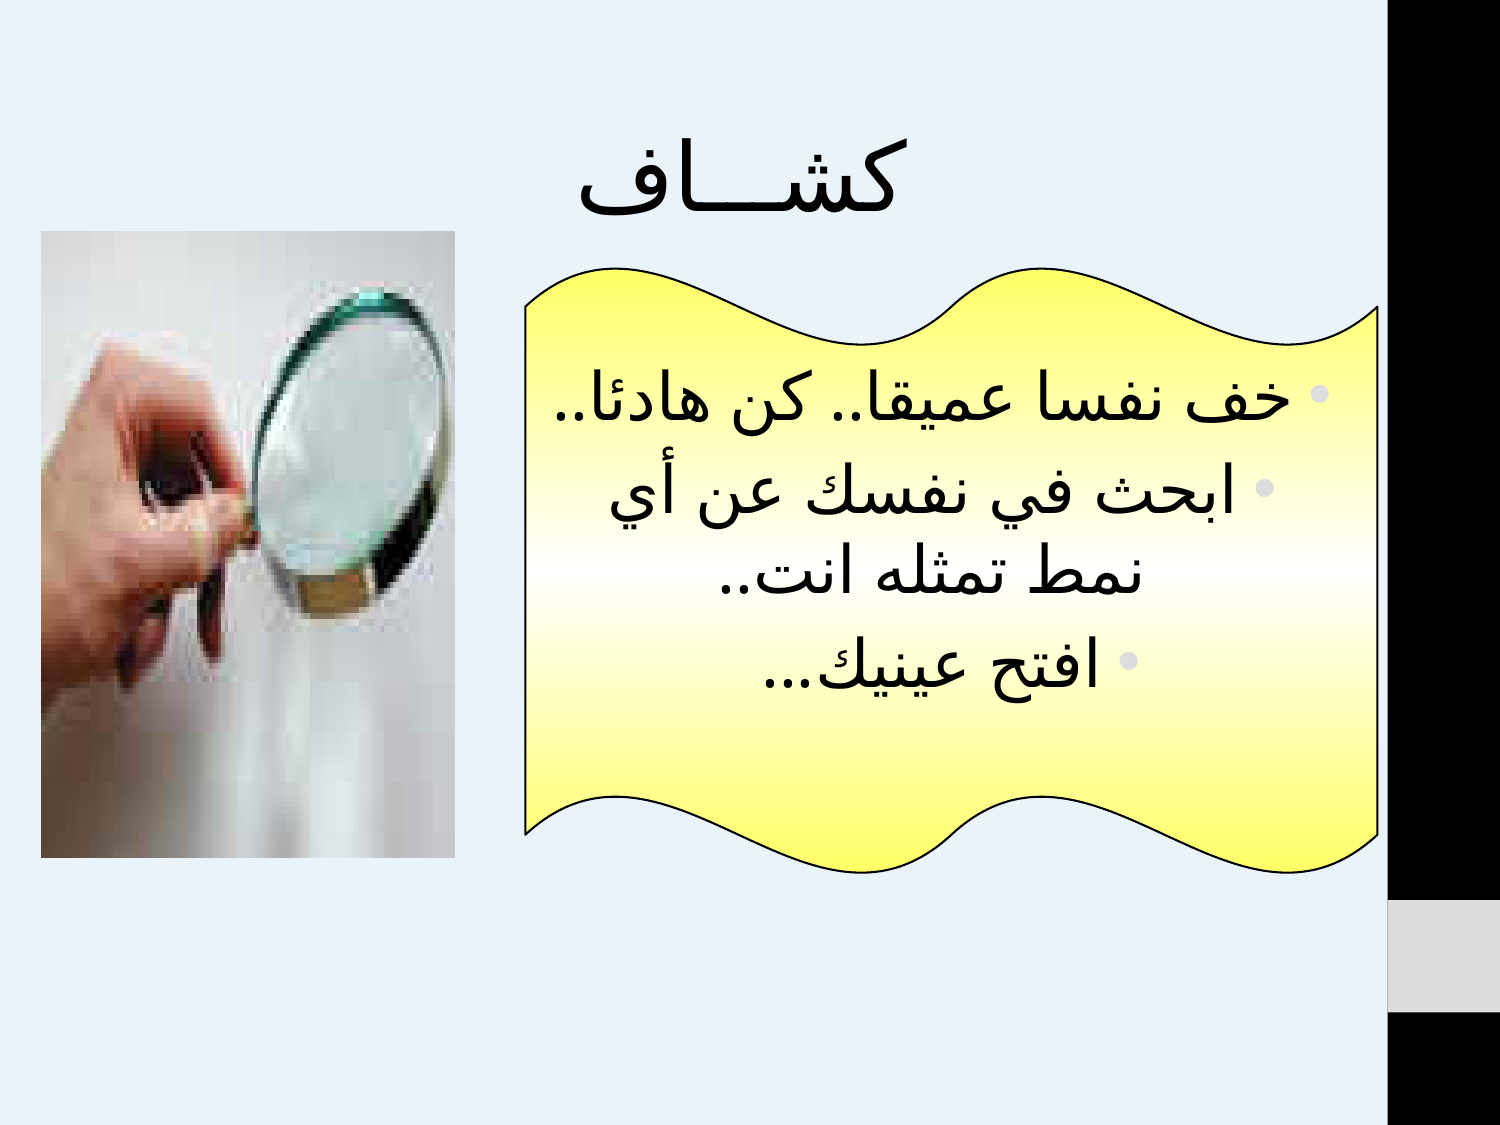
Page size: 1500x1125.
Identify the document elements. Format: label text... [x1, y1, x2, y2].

text_box خف نفسا عميقا.. كن هادئا.. ابحث في نفسك عن أي نمط تمثله انت.. افتح عينيك... [525, 268, 1378, 873]
title كشـــاف [560, 79, 1331, 268]
picture [40, 231, 455, 859]
